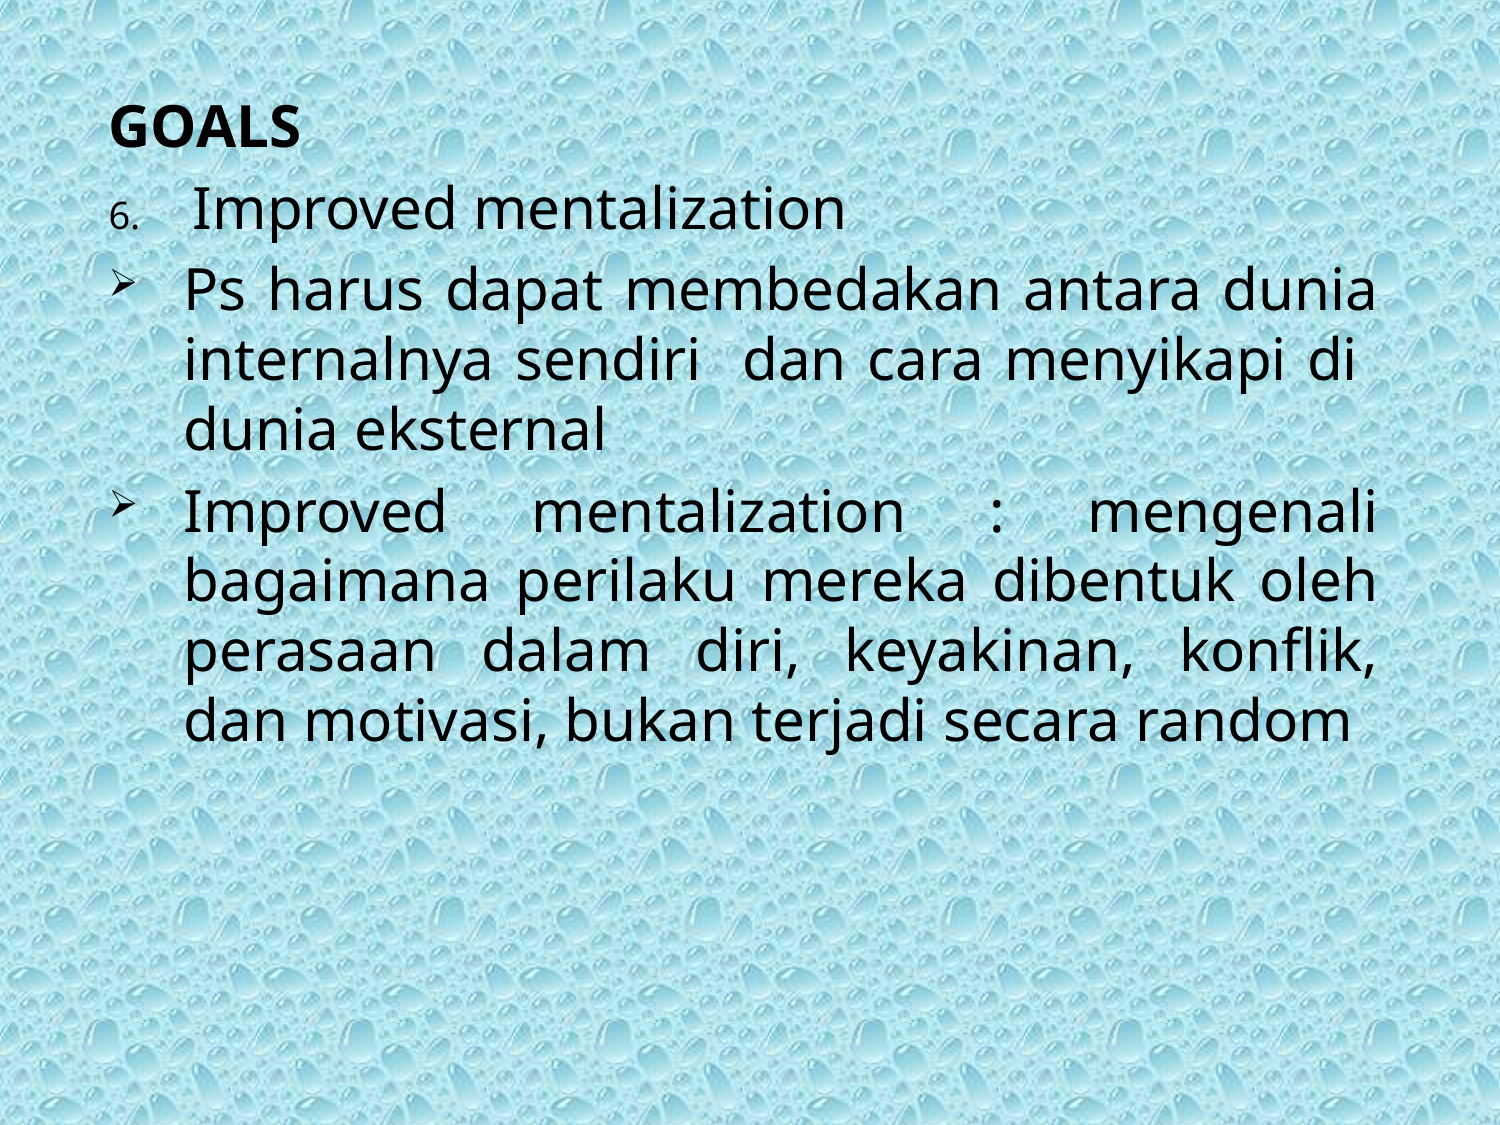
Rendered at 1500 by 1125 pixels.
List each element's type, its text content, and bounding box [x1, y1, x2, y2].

subtitle GOALS Improved mentalization Ps harus dapat membedakan antara dunia internalnya sendiri dan cara menyikapi di dunia eksternal Improved mentalization : mengenali bagaimana perilaku mereka dibentuk oleh perasaan dalam diri, keyakinan, konflik, dan motivasi, bukan terjadi secara random [93, 82, 1393, 1016]
picture [0, 0, 1500, 1125]
